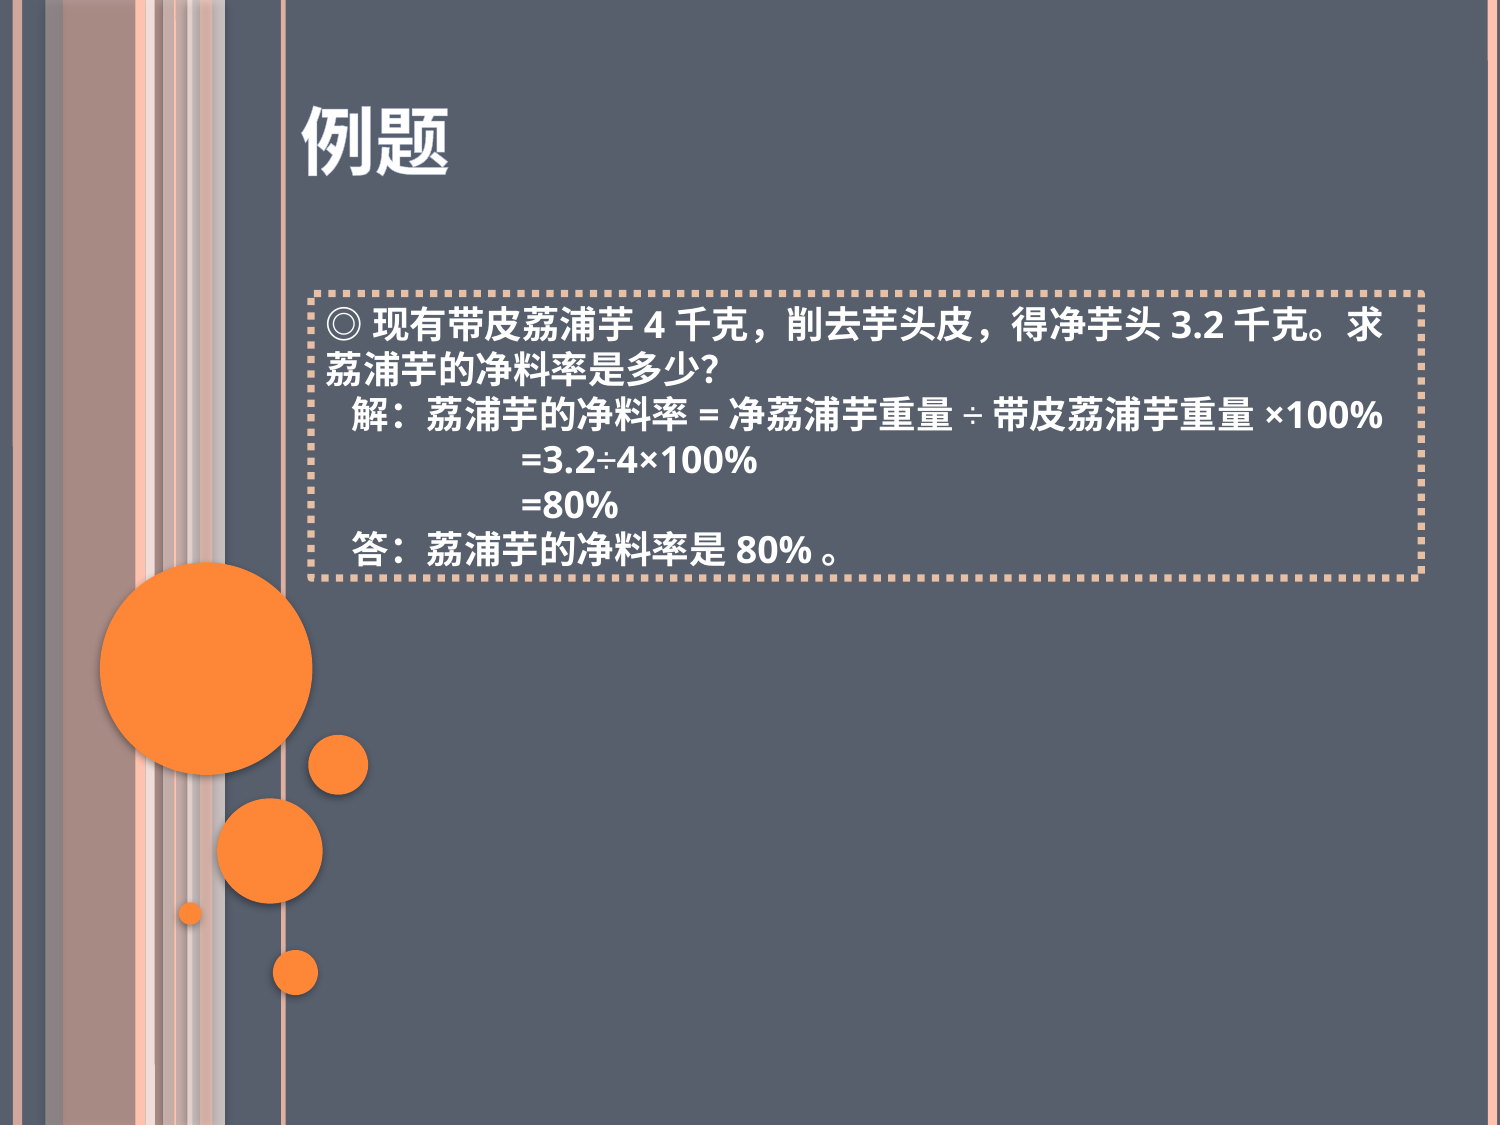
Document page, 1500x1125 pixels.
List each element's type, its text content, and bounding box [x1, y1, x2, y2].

text_box ◎现有带皮荔浦芋4千克，削去芋头皮，得净芋头3.2千克。求荔浦芋的净料率是多少？ 解：荔浦芋的净料率=净荔浦芋重量÷带皮荔浦芋重量×100% =3.2÷4×100% =80% 答：荔浦芋的净料率是80%。 [311, 293, 1422, 579]
text_box 例题 [284, 86, 466, 192]
